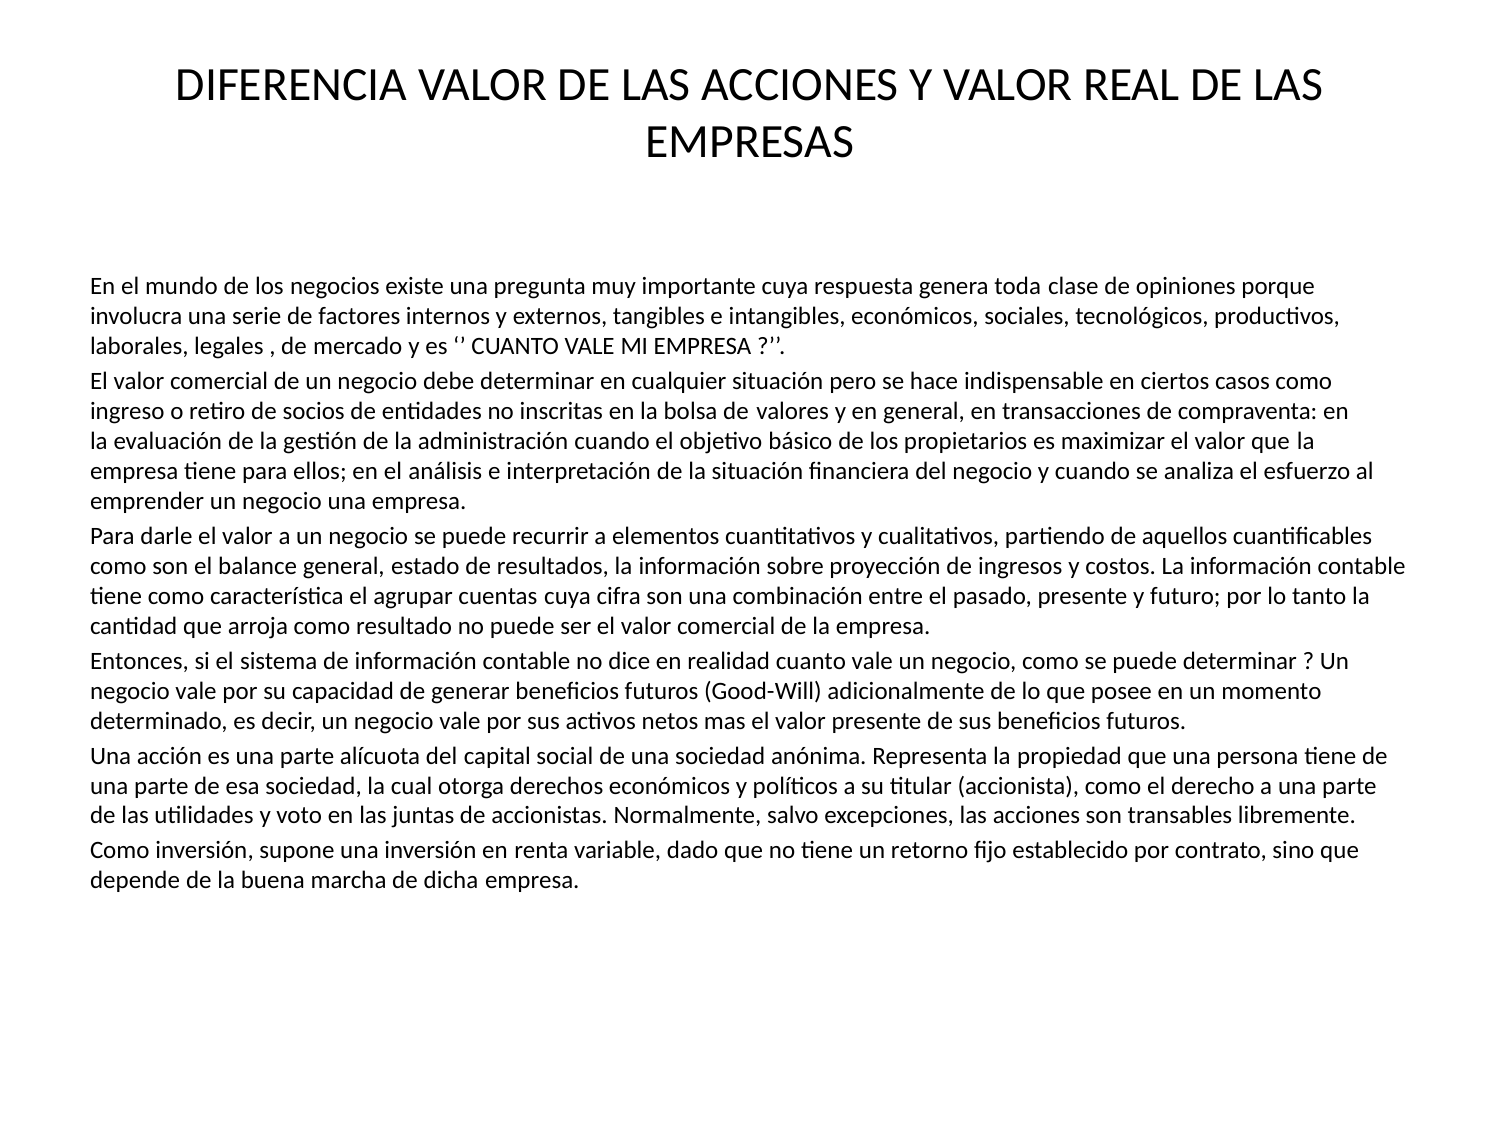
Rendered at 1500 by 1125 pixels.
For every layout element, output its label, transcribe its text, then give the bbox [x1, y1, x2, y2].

title DIFERENCIA VALOR DE LAS ACCIONES Y VALOR REAL DE LAS EMPRESAS [75, 45, 1425, 233]
list En el mundo de los negocios existe una pregunta muy importante cuya respuesta genera toda clase de opiniones porque involucra una serie de factores internos y externos, tangibles e intangibles, económicos, sociales, tecnológicos, productivos, laborales, legales , de mercado y es ‘’ CUANTO VALE MI EMPRESA ?’’. El valor comercial de un negocio debe determinar en cualquier situación pero se hace indispensable en ciertos casos como ingreso o retiro de socios de entidades no inscritas en la bolsa de valores y en general, en transacciones de compraventa: en la evaluación de la gestión de la administración cuando el objetivo básico de los propietarios es maximizar el valor que la empresa tiene para ellos; en el análisis e interpretación de la situación financiera del negocio y cuando se analiza el esfuerzo al emprender un negocio una empresa. Para darle el valor a un negocio se puede recurrir a elementos cuantitativos y cualitativos, partiendo de aquellos cuantificables como son el balance general, estado de resultados, la información sobre proyección de ingresos y costos. La información contable tiene como característica el agrupar cuentas cuya cifra son una combinación entre el pasado, presente y futuro; por lo tanto la cantidad que arroja como resultado no puede ser el valor comercial de la empresa. Entonces, si el sistema de información contable no dice en realidad cuanto vale un negocio, como se puede determinar ? Un negocio vale por su capacidad de generar beneficios futuros (Good-Will) adicionalmente de lo que posee en un momento determinado, es decir, un negocio vale por sus activos netos mas el valor presente de sus beneficios futuros. Una acción es una parte alícuota del capital social de una sociedad anónima. Representa la propiedad que una persona tiene de una parte de esa sociedad, la cual otorga derechos económicos y políticos a su titular (accionista), como el derecho a una parte de las utilidades y voto en las juntas de accionistas. Normalmente, salvo excepciones, las acciones son transables libremente. Como inversión, supone una inversión en renta variable, dado que no tiene un retorno fijo establecido por contrato, sino que depende de la buena marcha de dicha empresa. [75, 262, 1425, 1005]
